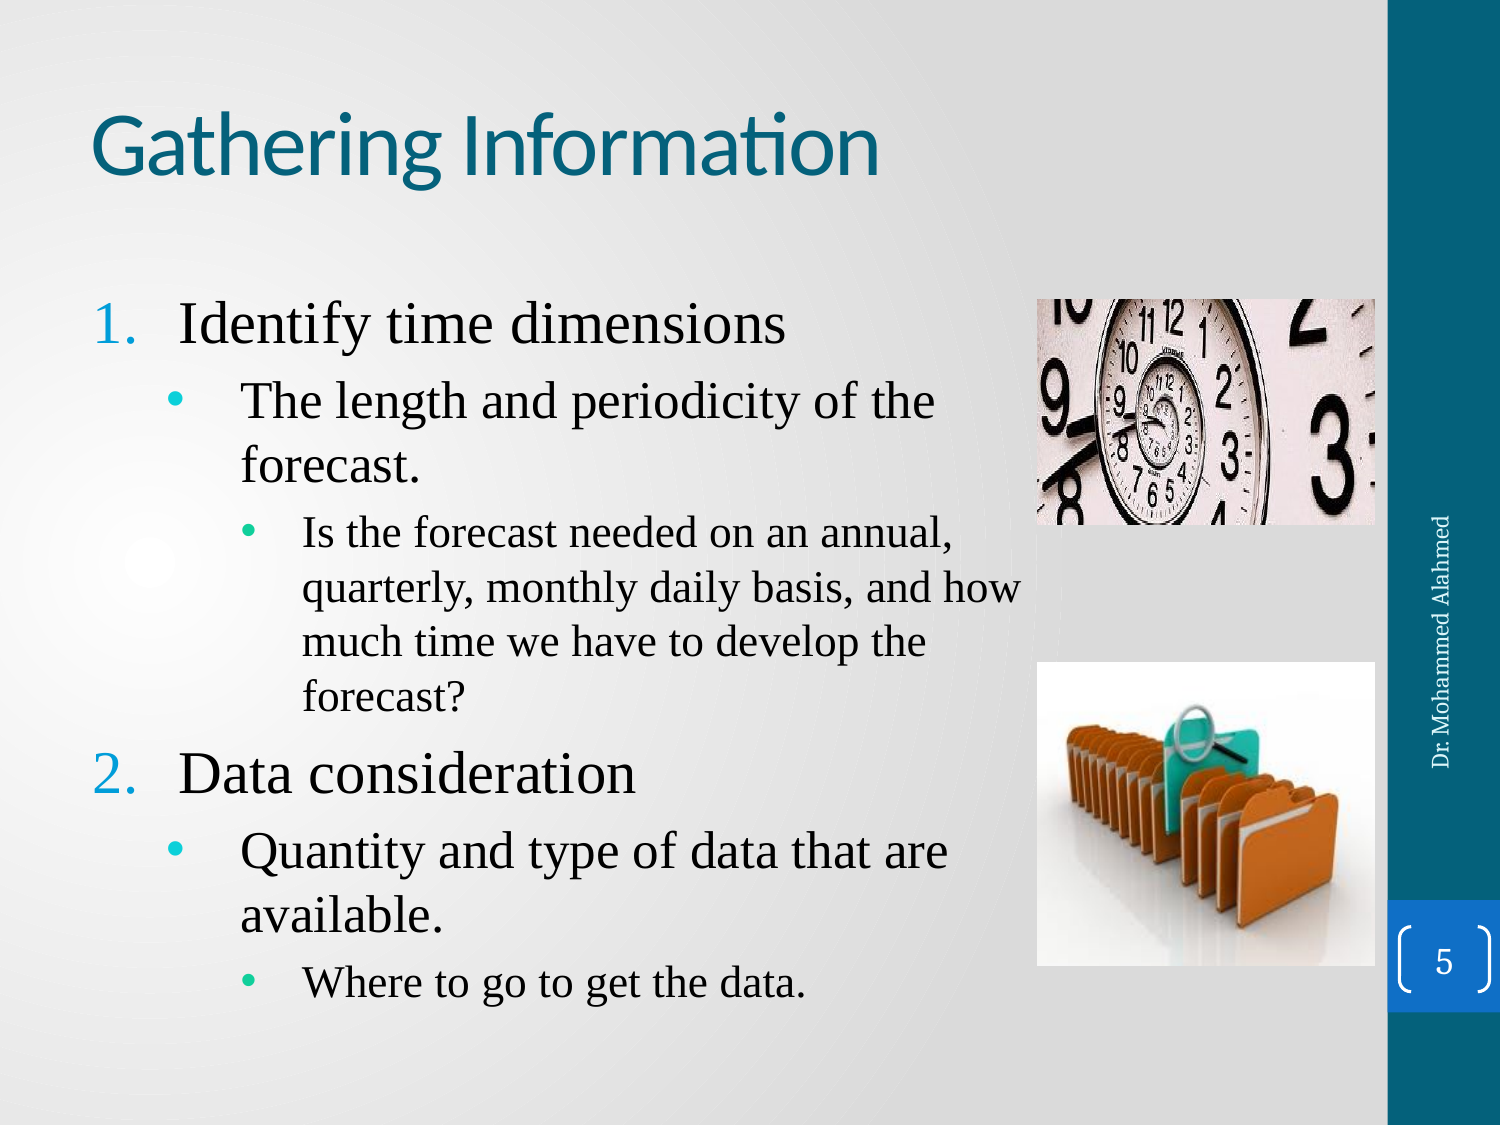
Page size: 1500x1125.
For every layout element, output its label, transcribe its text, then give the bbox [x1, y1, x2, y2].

footer Dr. Mohammed Alahmed [1408, 500, 1469, 889]
slide_number 5 [1397, 925, 1492, 994]
title Gathering Information [75, 45, 1013, 233]
picture [1036, 661, 1376, 967]
picture [1036, 299, 1376, 526]
list Identify time dimensions The length and periodicity of the forecast. Is the forecast needed on an annual, quarterly, monthly daily basis, and how much time we have to develop the forecast? Data consideration Quantity and type of data that are available. Where to go to get the data. [4, 275, 1080, 1018]
